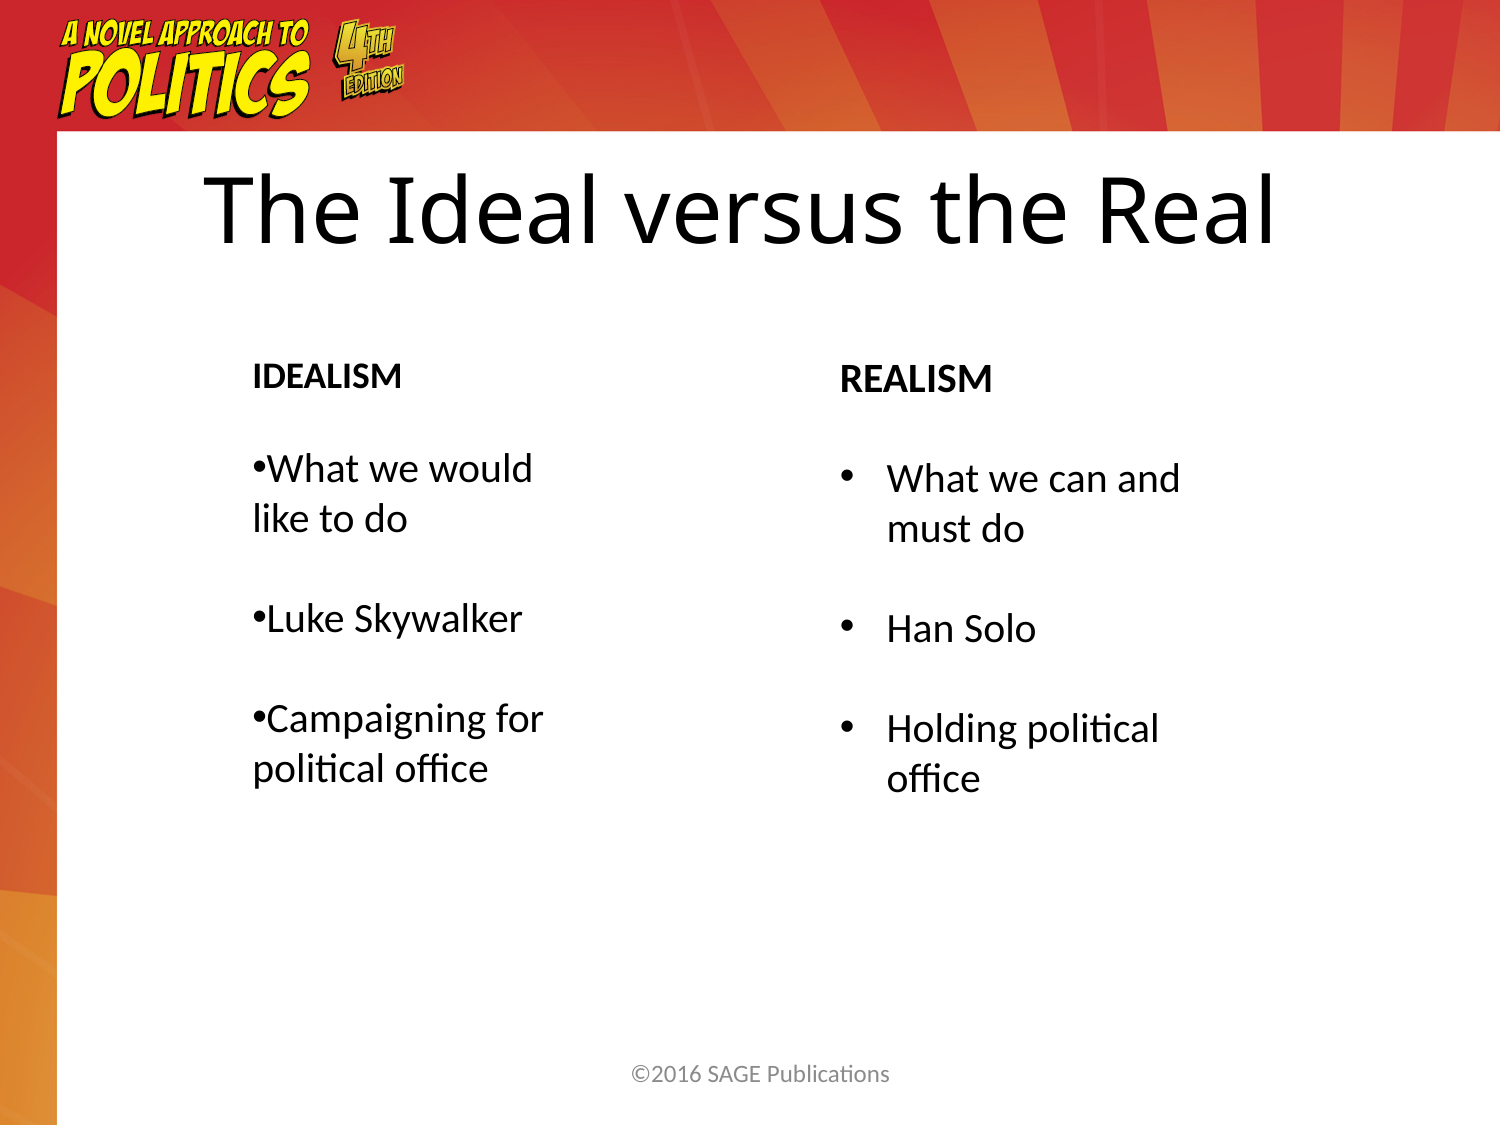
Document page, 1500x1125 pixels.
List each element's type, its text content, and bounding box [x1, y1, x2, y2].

text_box REALISM What we can and must do Han Solo Holding political office [825, 343, 1250, 809]
text_box IDEALISM What we would like to do Luke Skywalker Campaigning for political office [237, 343, 569, 889]
title The Ideal versus the Real [74, 119, 1409, 295]
picture [0, 0, 1500, 1125]
